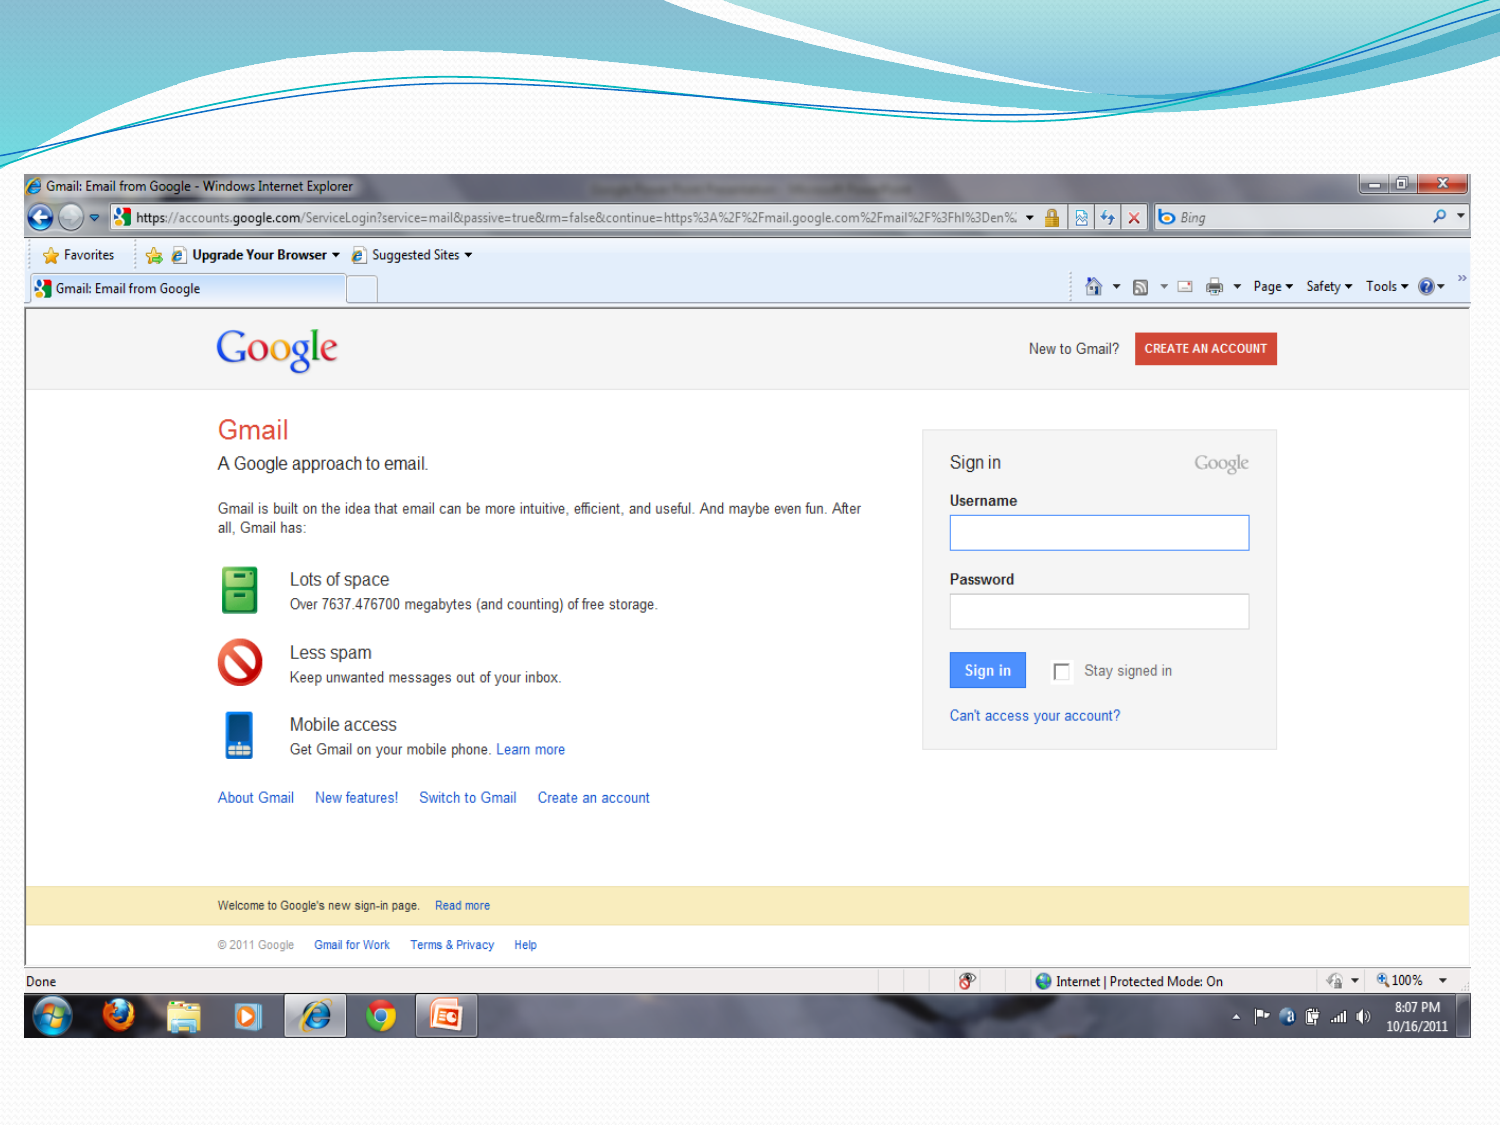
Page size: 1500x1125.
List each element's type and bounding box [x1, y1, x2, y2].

picture [24, 174, 1471, 1038]
